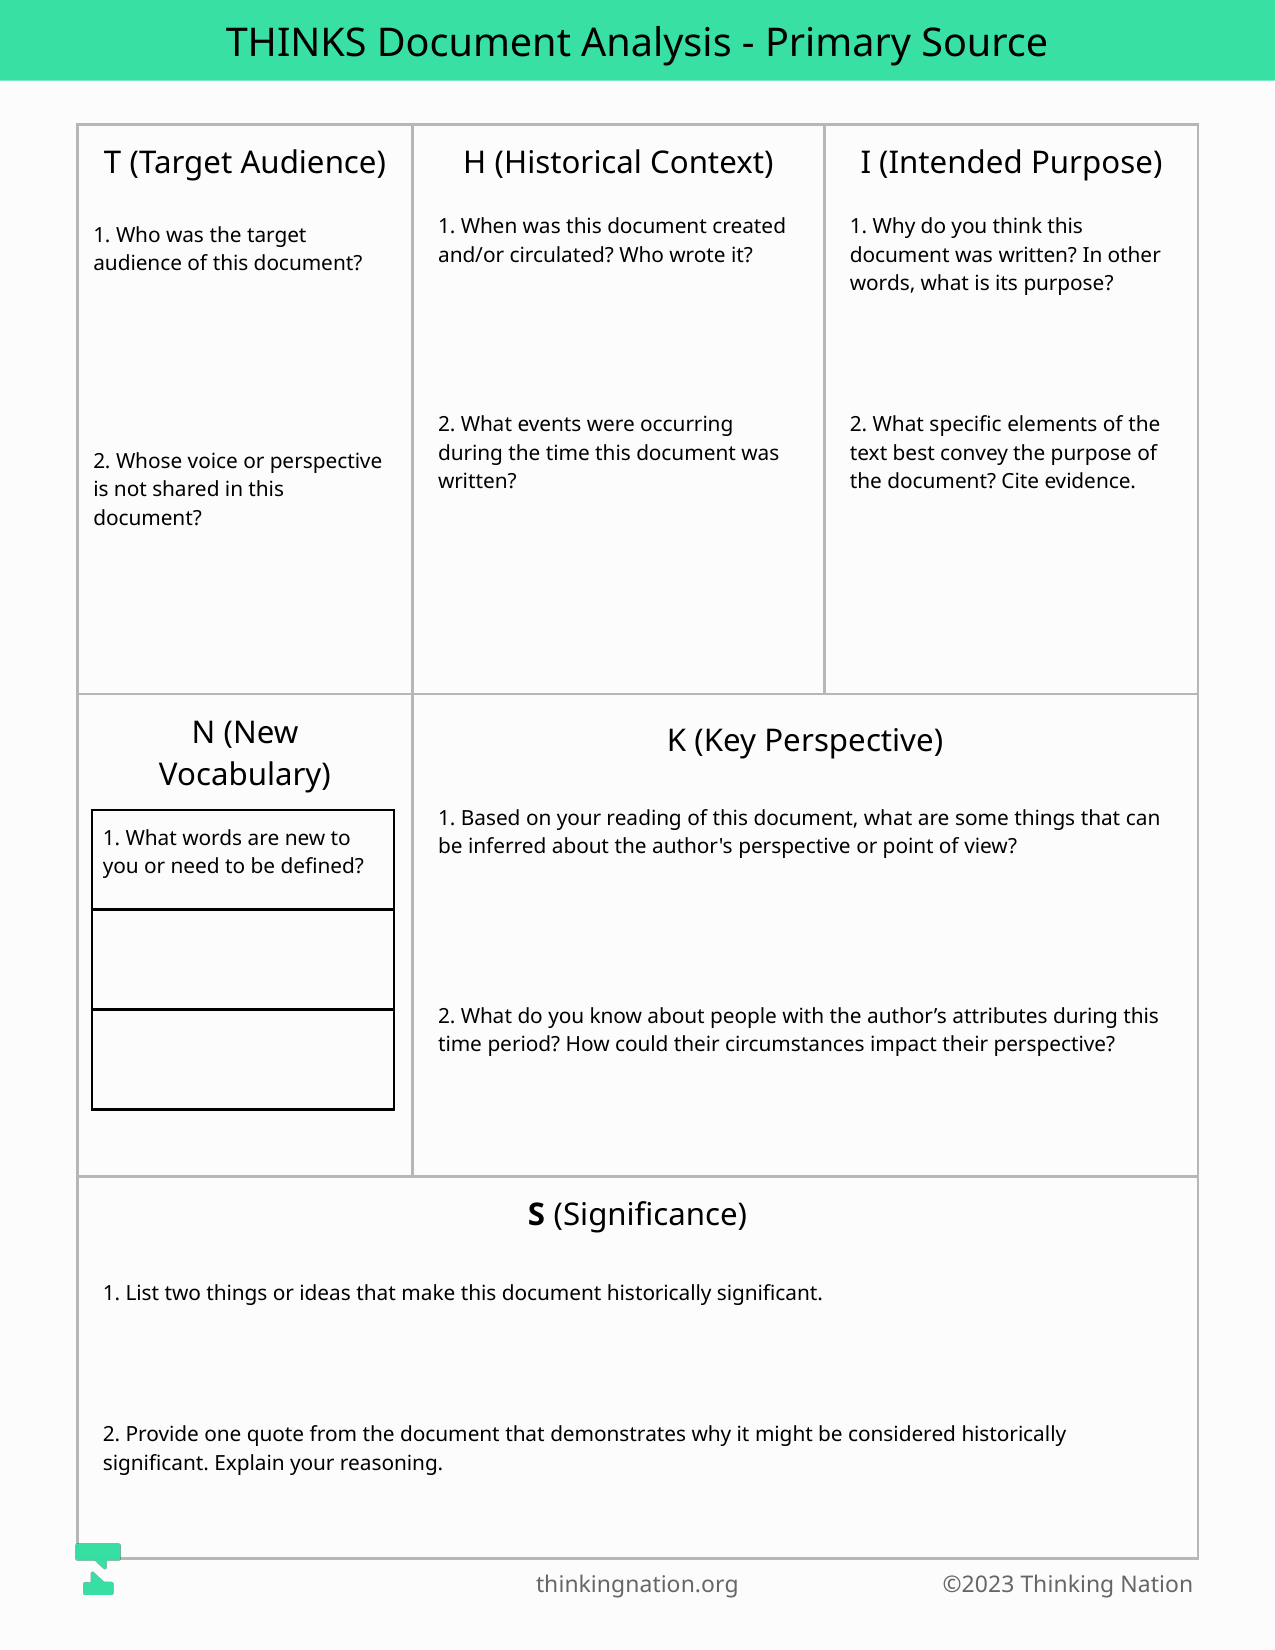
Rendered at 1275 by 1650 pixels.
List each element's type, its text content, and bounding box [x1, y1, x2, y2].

text_box THINKS Document Analysis - Primary Source [0, 0, 1275, 81]
table_cell N (New Vocabulary) 1. What words are new to you or need to be defined? [79, 695, 411, 1175]
table_cell [93, 1011, 393, 1108]
text_box thinkingnation.org [486, 1553, 789, 1605]
text_box ©2023 Thinking Nation [907, 1553, 1210, 1605]
table_cell K (Key Perspective) 1. Based on your reading of this document, what are some things that can be inferred about the author's perspective or point of view? 2. What do you know about people with the author’s attributes during this time period? How could their circumstances impact their perspective? [414, 695, 1197, 1175]
table_header H (Historical Context) 1. When was this document created and/or circulated? Who wrote it? 2. What events were occurring during the time this document was written? [414, 126, 823, 693]
table_header [93, 811, 393, 908]
picture [62, 1533, 134, 1605]
table_cell [93, 911, 393, 1008]
table_header T (Target Audience) 1. Who was the target audience of this document? 2. Whose voice or perspective is not shared in this document? [79, 126, 411, 693]
table_header I (Intended Purpose) 1. Why do you think this document was written? In other words, what is its purpose? 2. What specific elements of the text best convey the purpose of the document? Cite evidence. [826, 126, 1197, 693]
table_cell S (Significance) 1. List two things or ideas that make this document historically significant. 2. Provide one quote from the document that demonstrates why it might be considered historically significant. Explain your reasoning. [79, 1178, 1197, 1557]
